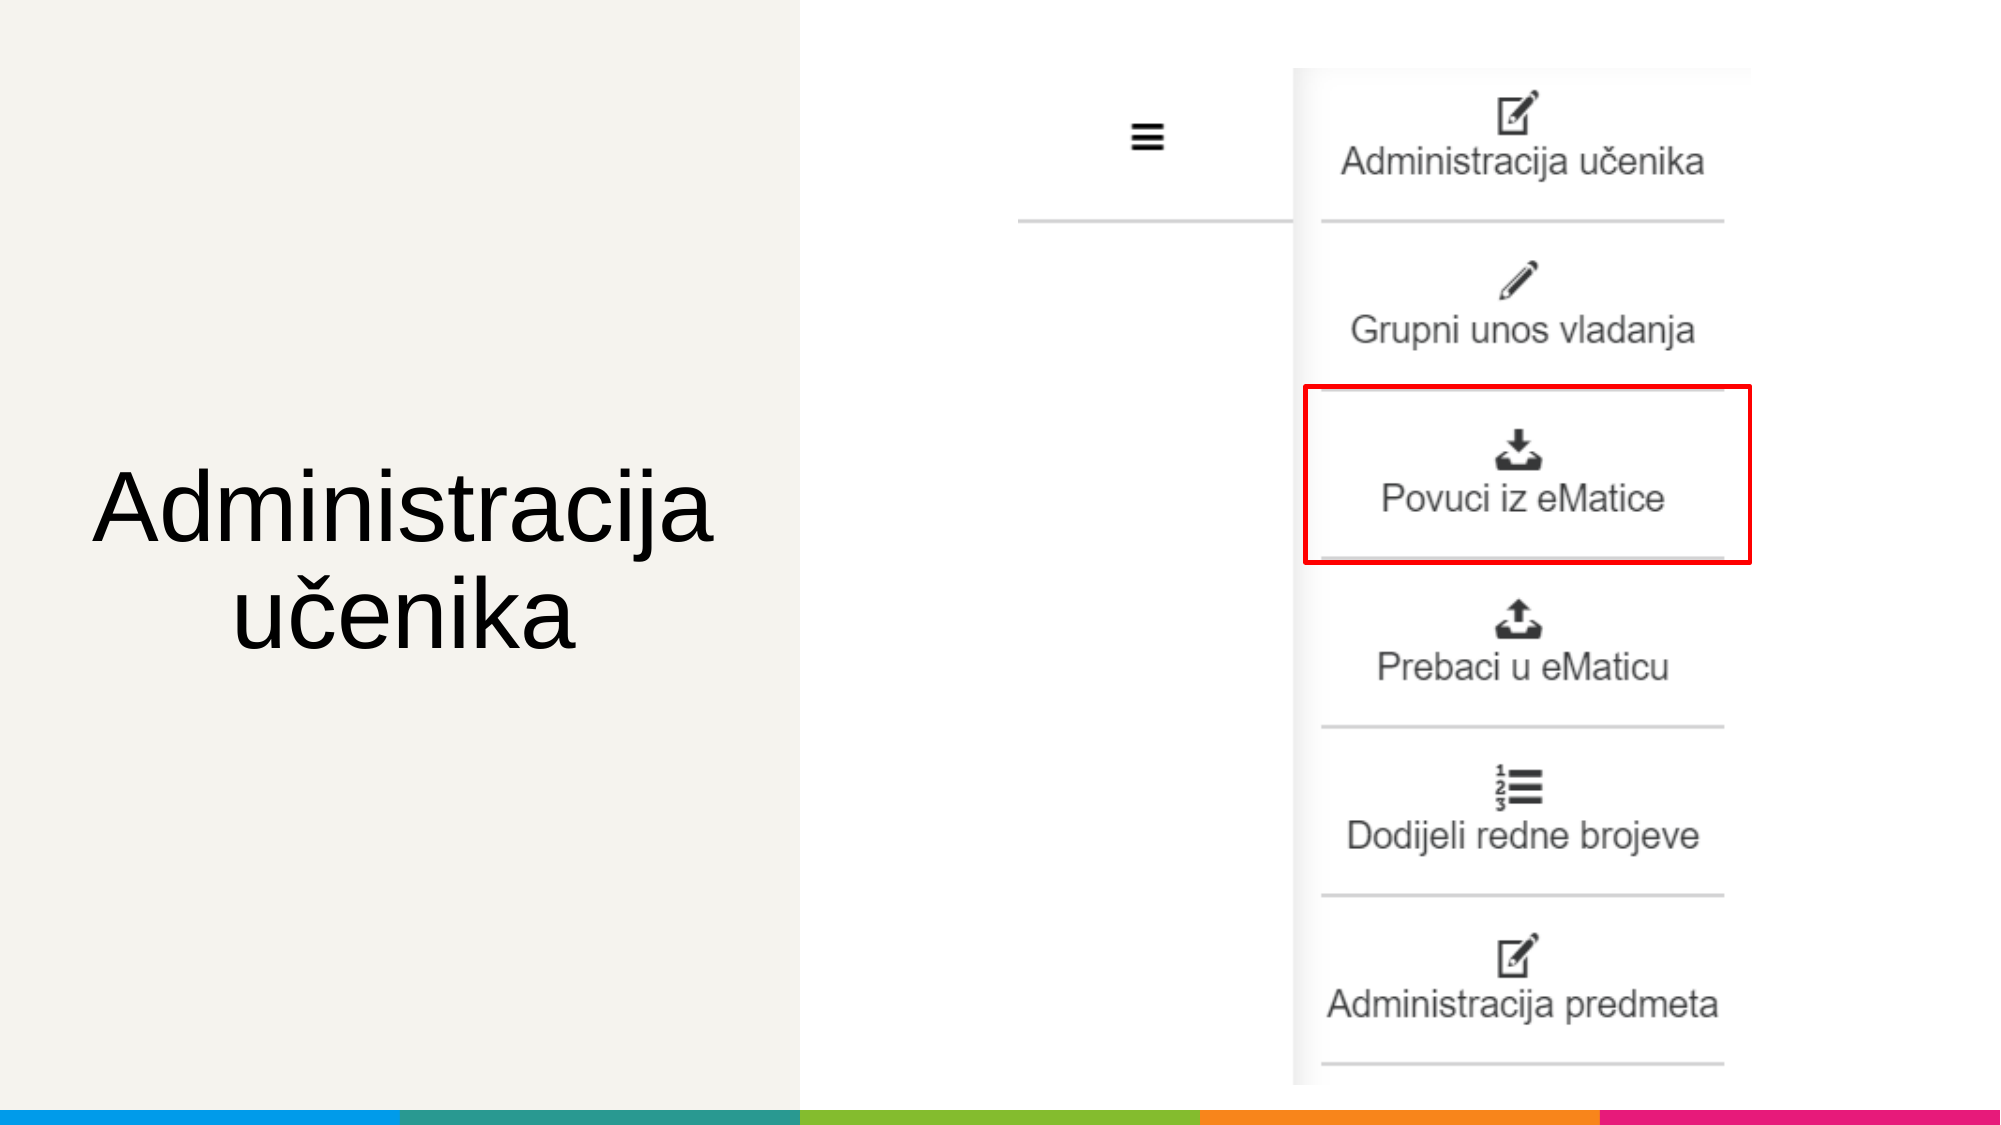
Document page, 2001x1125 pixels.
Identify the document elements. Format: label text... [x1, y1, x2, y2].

title Administracija učenika [56, 415, 751, 679]
picture [1018, 68, 1751, 1085]
